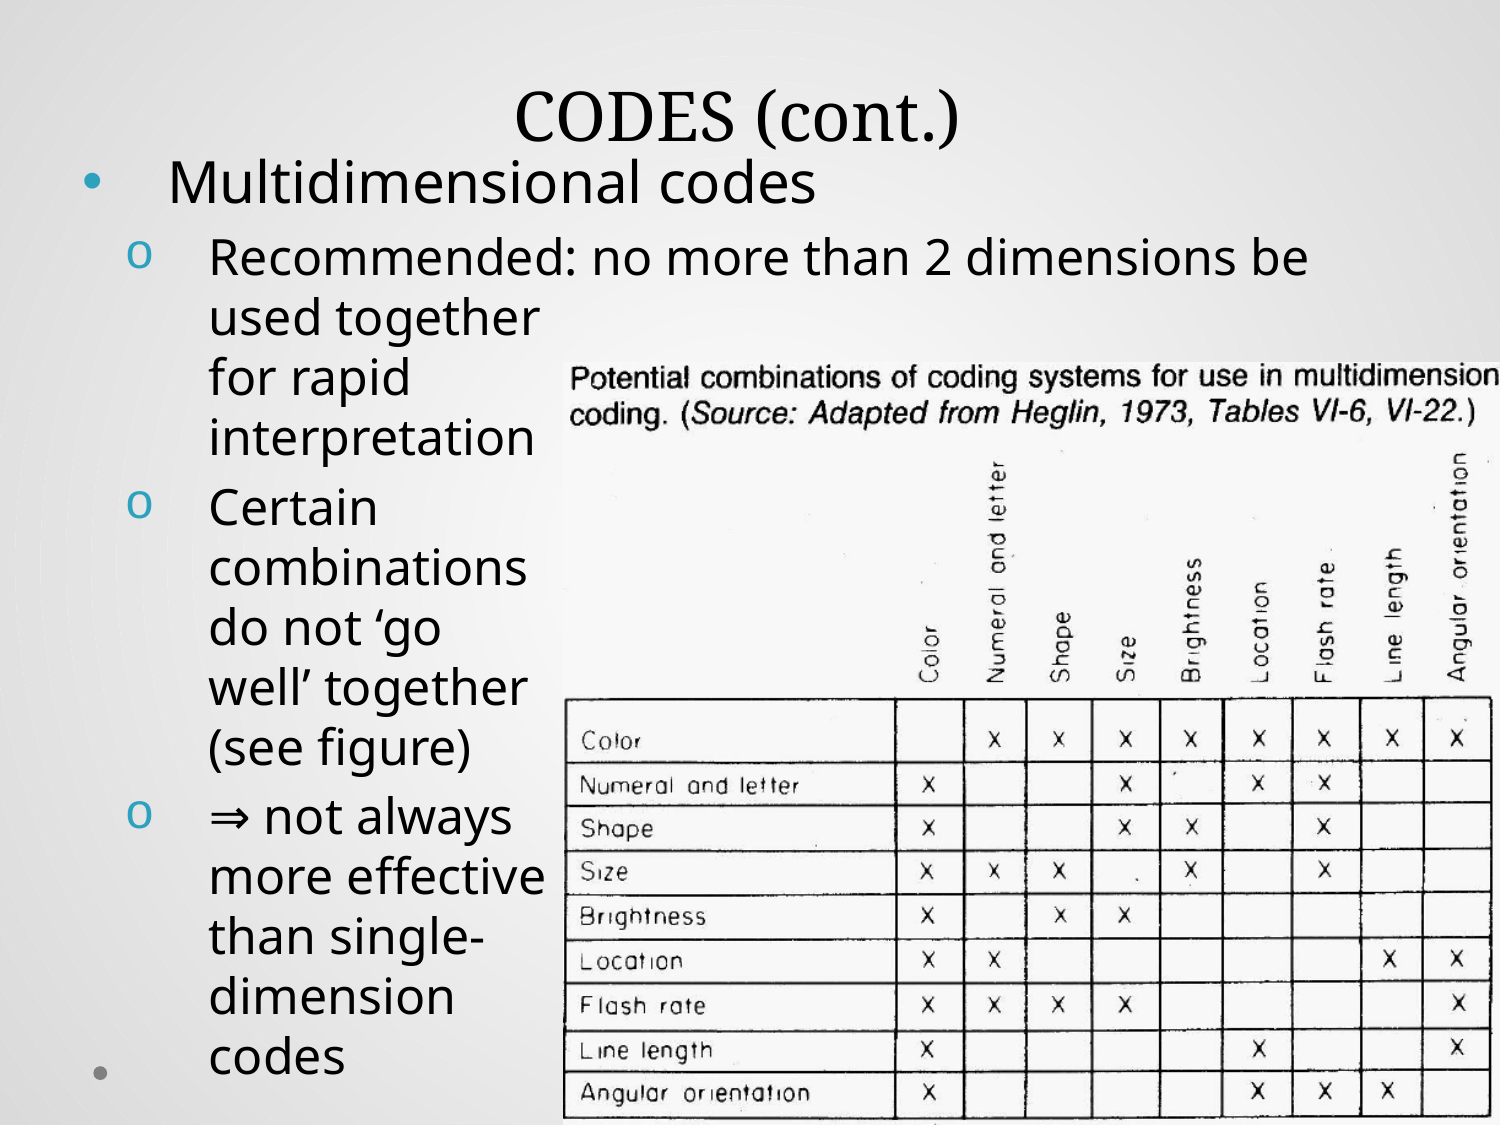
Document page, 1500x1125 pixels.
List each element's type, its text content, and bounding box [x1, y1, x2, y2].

title CODES (cont.) [62, 62, 1413, 163]
list Multidimensional codes Recommended: no more than 2 dimensions be used together for rapid interpretation Certain combinations do not ‘go well’ together (see figure) ⇒ not always more effective than single- dimension codes [50, 137, 1400, 1113]
picture [563, 362, 1500, 1125]
